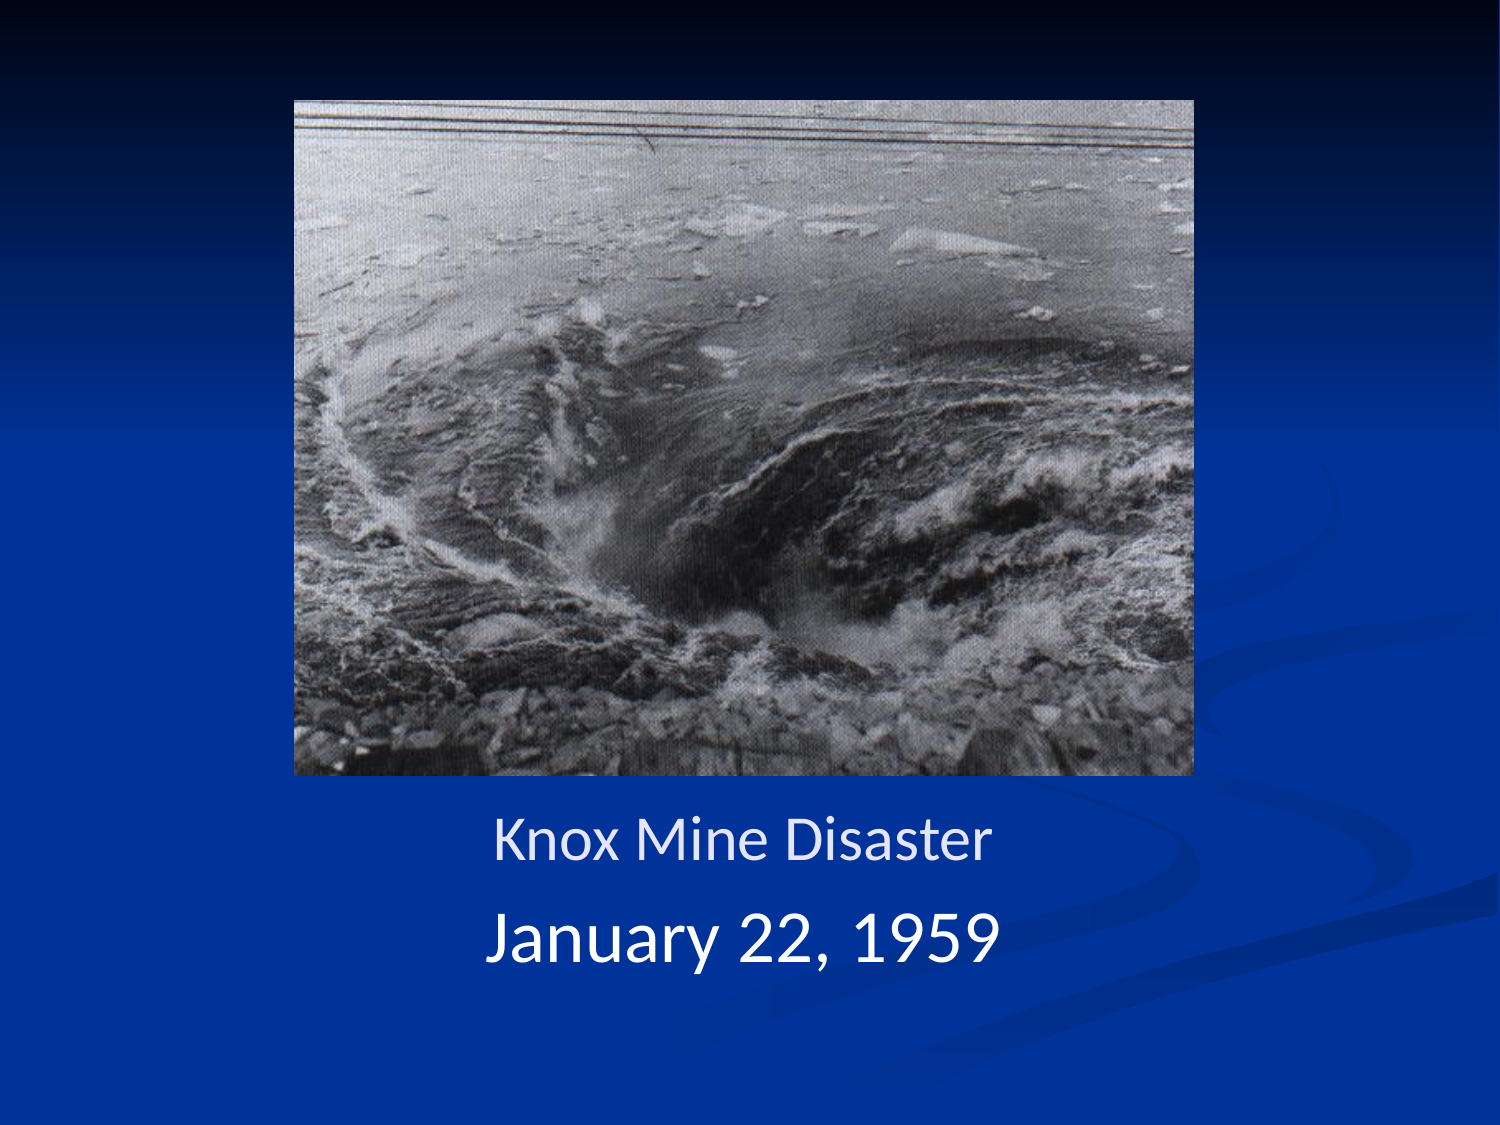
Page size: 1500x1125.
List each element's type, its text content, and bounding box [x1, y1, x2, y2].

picture [293, 100, 1195, 776]
list January 22, 1959 [293, 880, 1195, 1013]
title Knox Mine Disaster [293, 787, 1195, 880]
